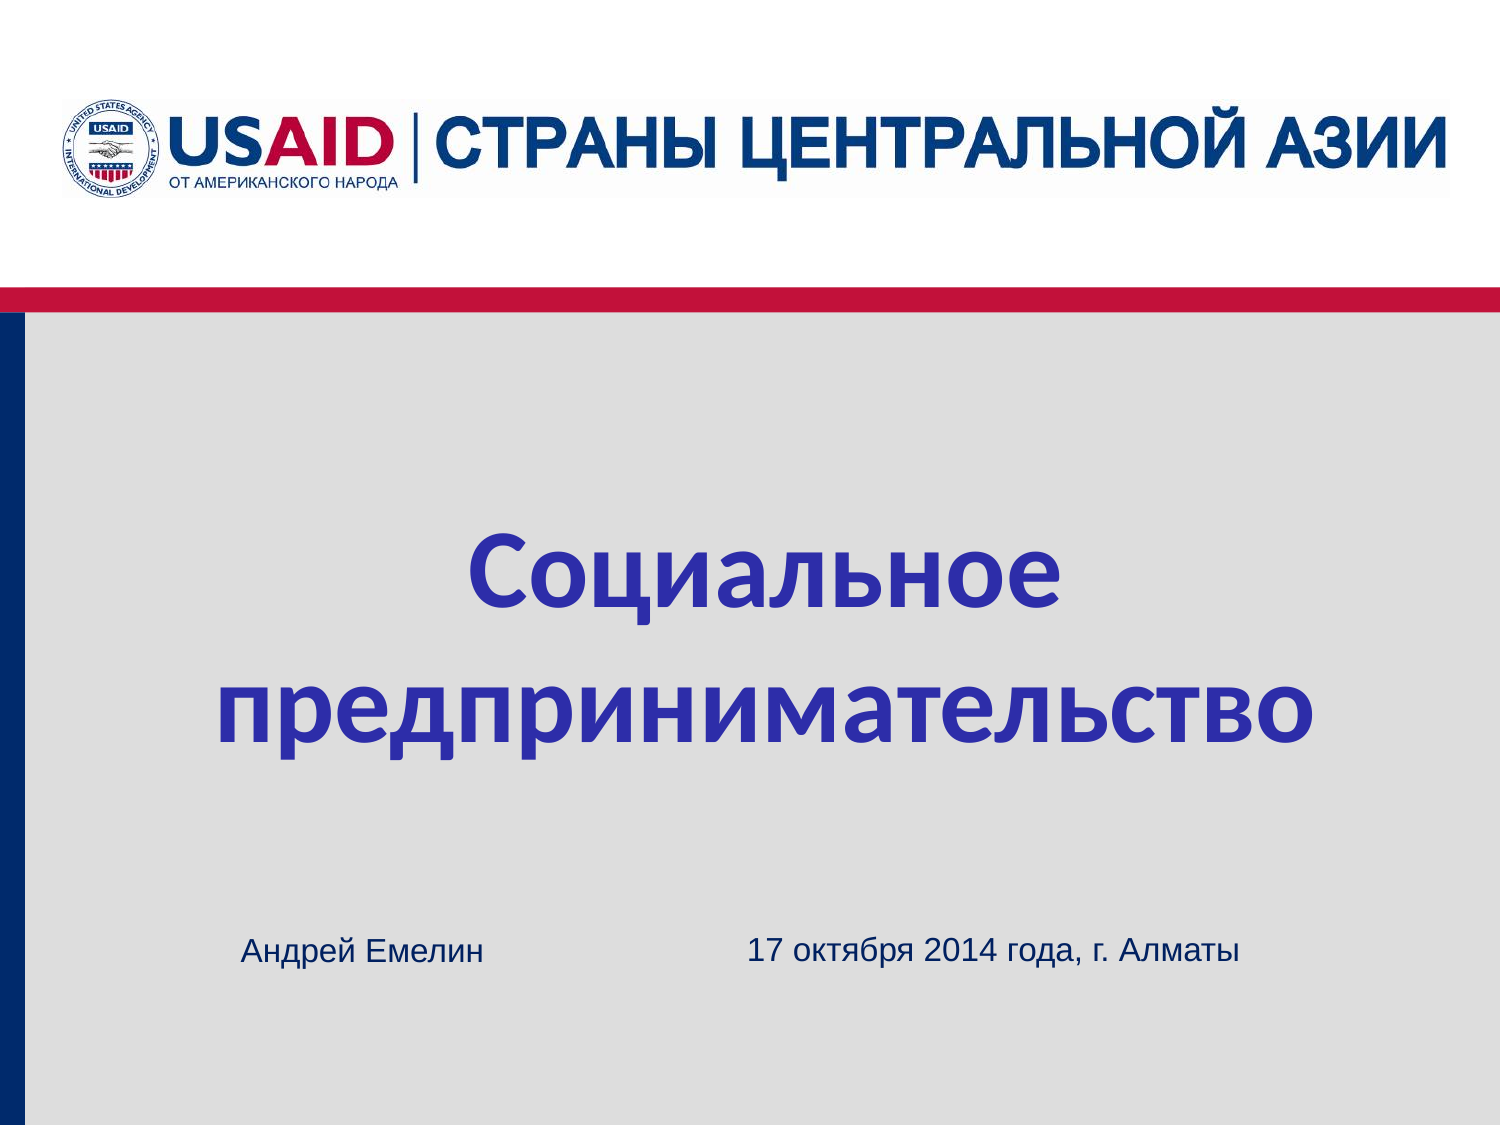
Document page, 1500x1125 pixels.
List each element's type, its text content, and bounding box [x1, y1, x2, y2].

text_box 17 октября 2014 года, г. Алматы [731, 921, 1256, 976]
text_box Андрей Емелин [99, 922, 625, 977]
text_box Социальное предпринимательство [199, 487, 1333, 773]
picture [62, 99, 1450, 198]
